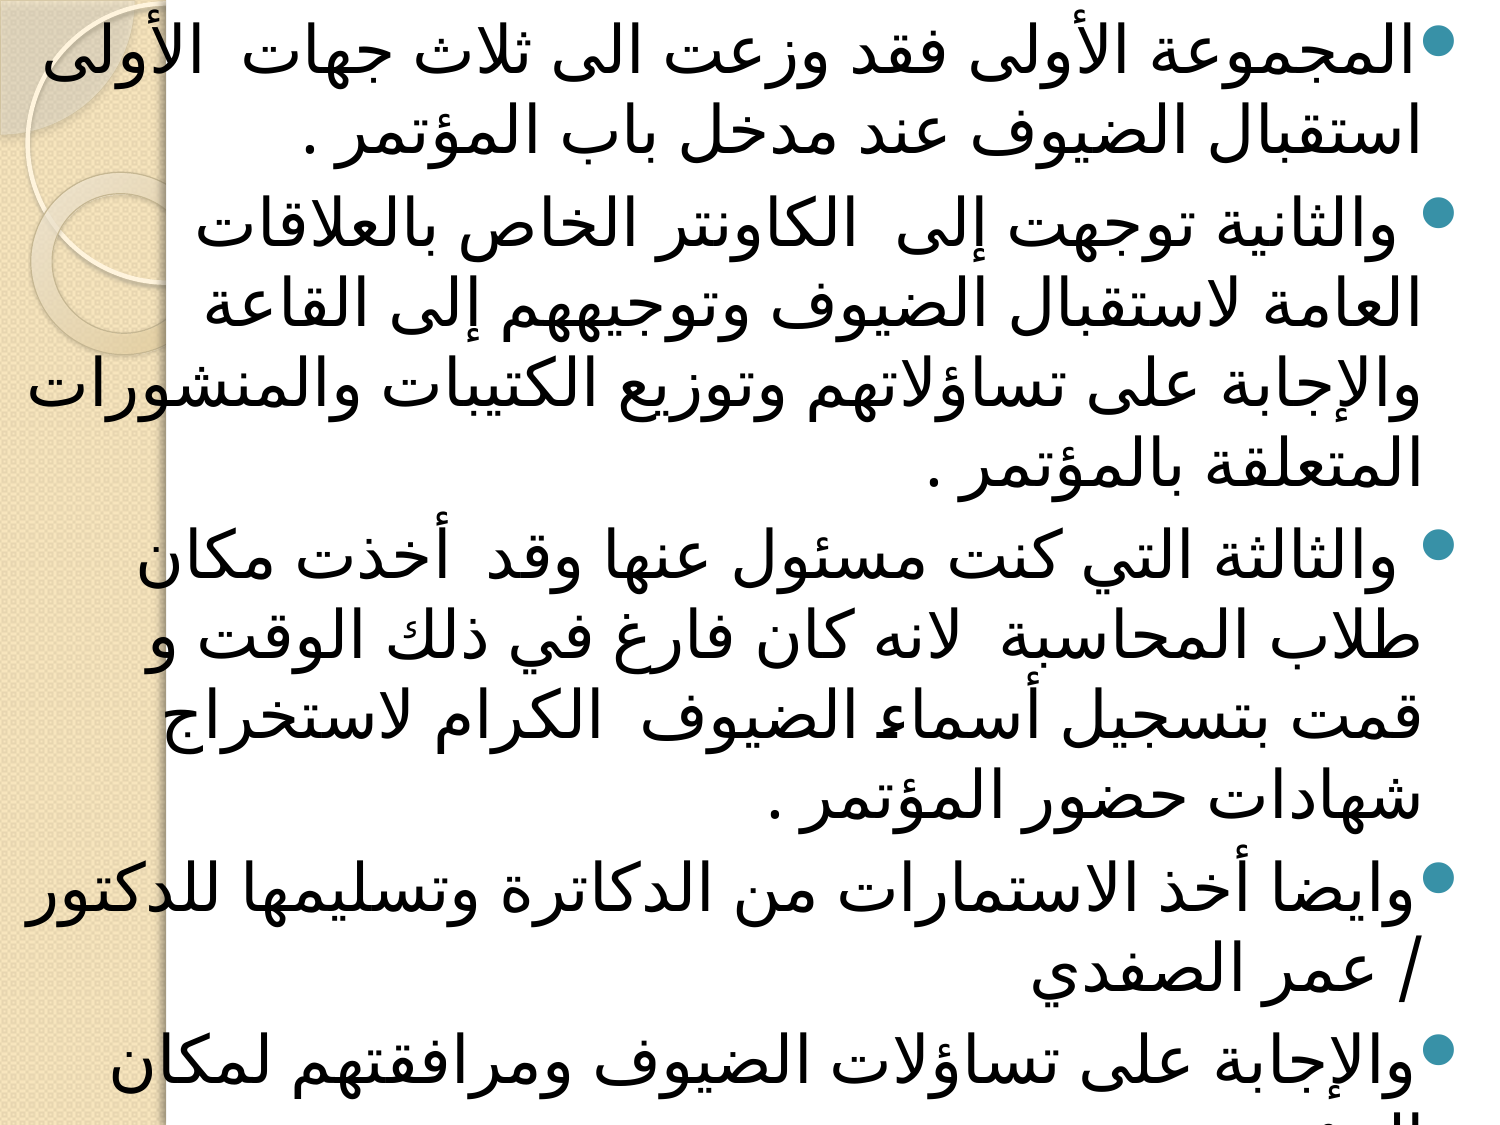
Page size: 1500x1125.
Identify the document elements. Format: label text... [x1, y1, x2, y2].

list المجموعة الأولى فقد وزعت الى ثلاث جهات الأولى استقبال الضيوف عند مدخل باب المؤتمر . والثانية توجهت إلى الكاونتر الخاص بالعلاقات العامة لاستقبال الضيوف وتوجيههم إلى القاعة والإجابة على تساؤلاتهم وتوزيع الكتيبات والمنشورات المتعلقة بالمؤتمر . والثالثة التي كنت مسئول عنها وقد أخذت مكان طلاب المحاسبة لانه كان فارغ في ذلك الوقت و قمت بتسجيل أسماء الضيوف الكرام لاستخراج شهادات حضور المؤتمر . وايضا أخذ الاستمارات من الدكاترة وتسليمها للدكتور / عمر الصفدي والإجابة على تساؤلات الضيوف ومرافقتهم لمكان المؤتمر. [0, 0, 1500, 1125]
